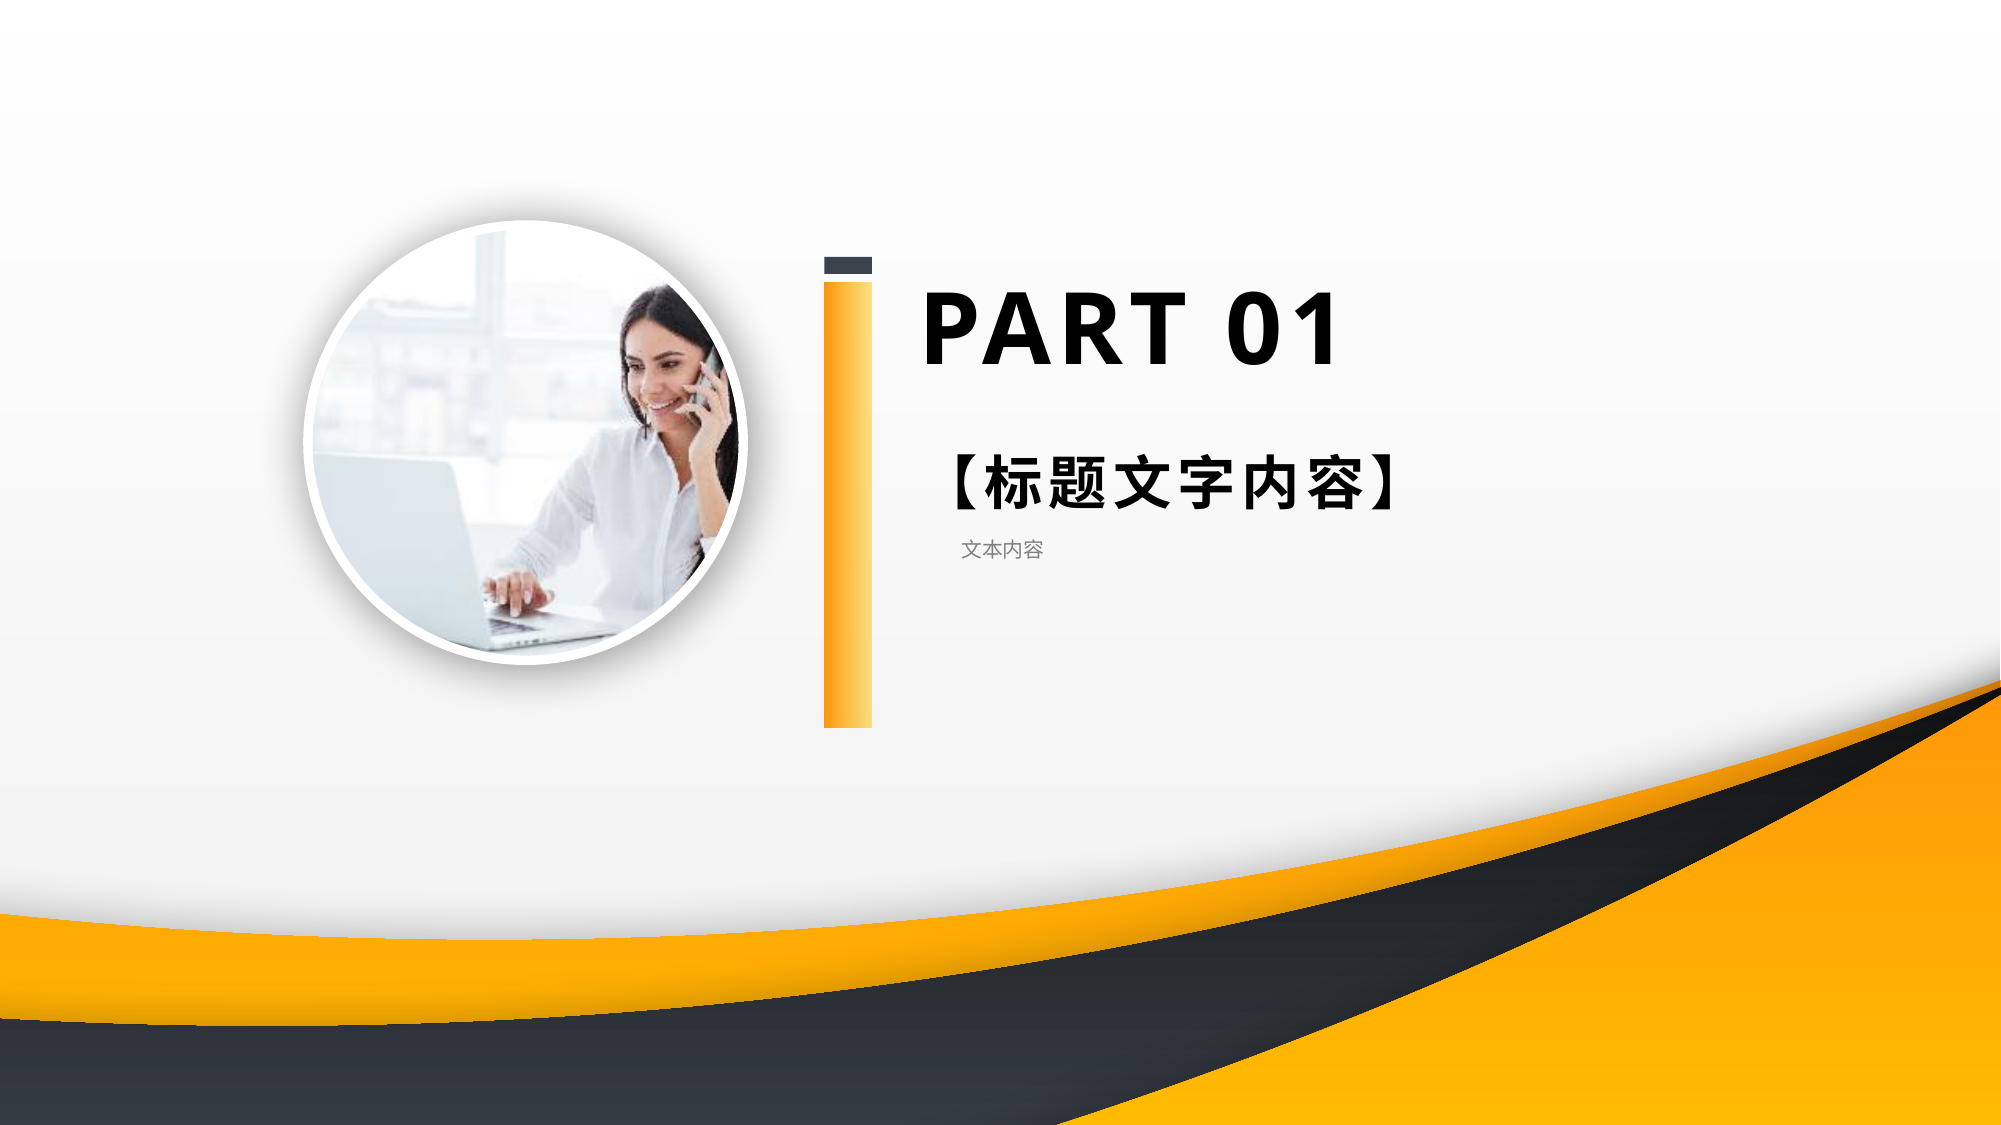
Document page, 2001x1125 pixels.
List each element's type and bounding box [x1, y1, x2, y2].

text_box [306, 223, 745, 662]
text_box [612, 468, 903, 516]
text_box [0, 742, 1859, 1125]
text_box [903, 256, 1579, 599]
text_box [1057, 695, 2000, 1125]
text_box [0, 813, 1553, 997]
